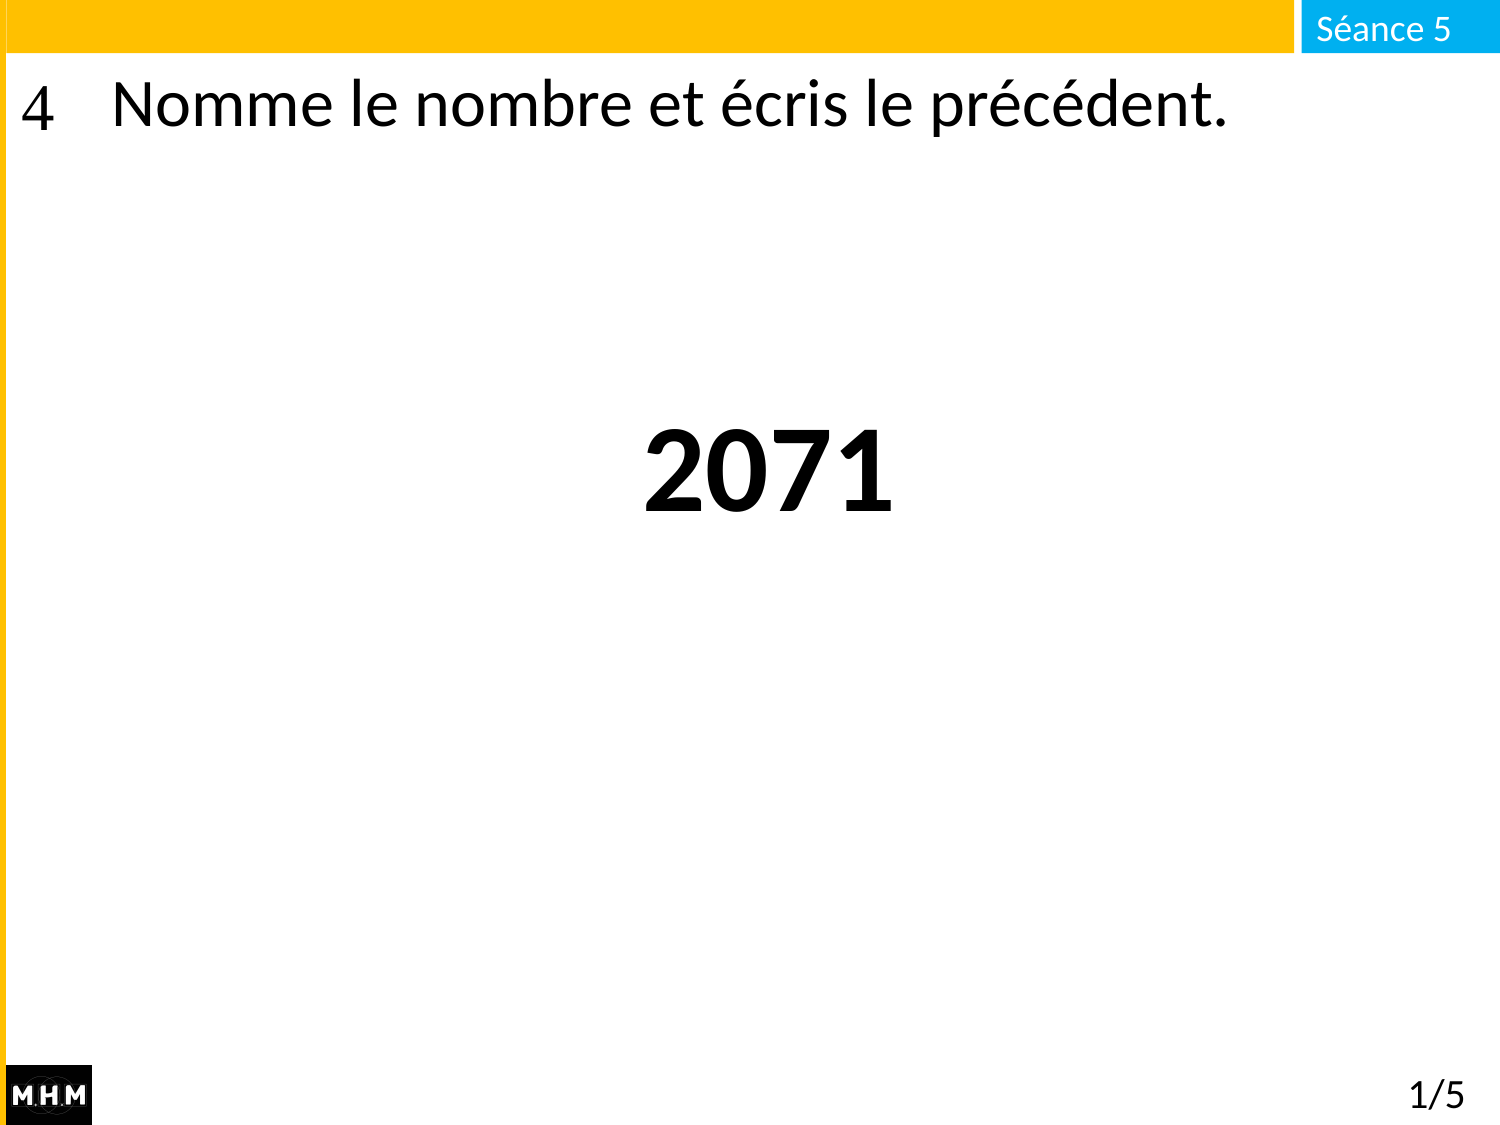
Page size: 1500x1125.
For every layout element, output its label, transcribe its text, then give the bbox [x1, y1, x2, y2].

list 1/5 [1373, 1064, 1500, 1125]
picture [6, 1065, 92, 1125]
text_box 2071 [565, 379, 973, 544]
title Nomme le nombre et écris le précédent. [96, 60, 1391, 150]
